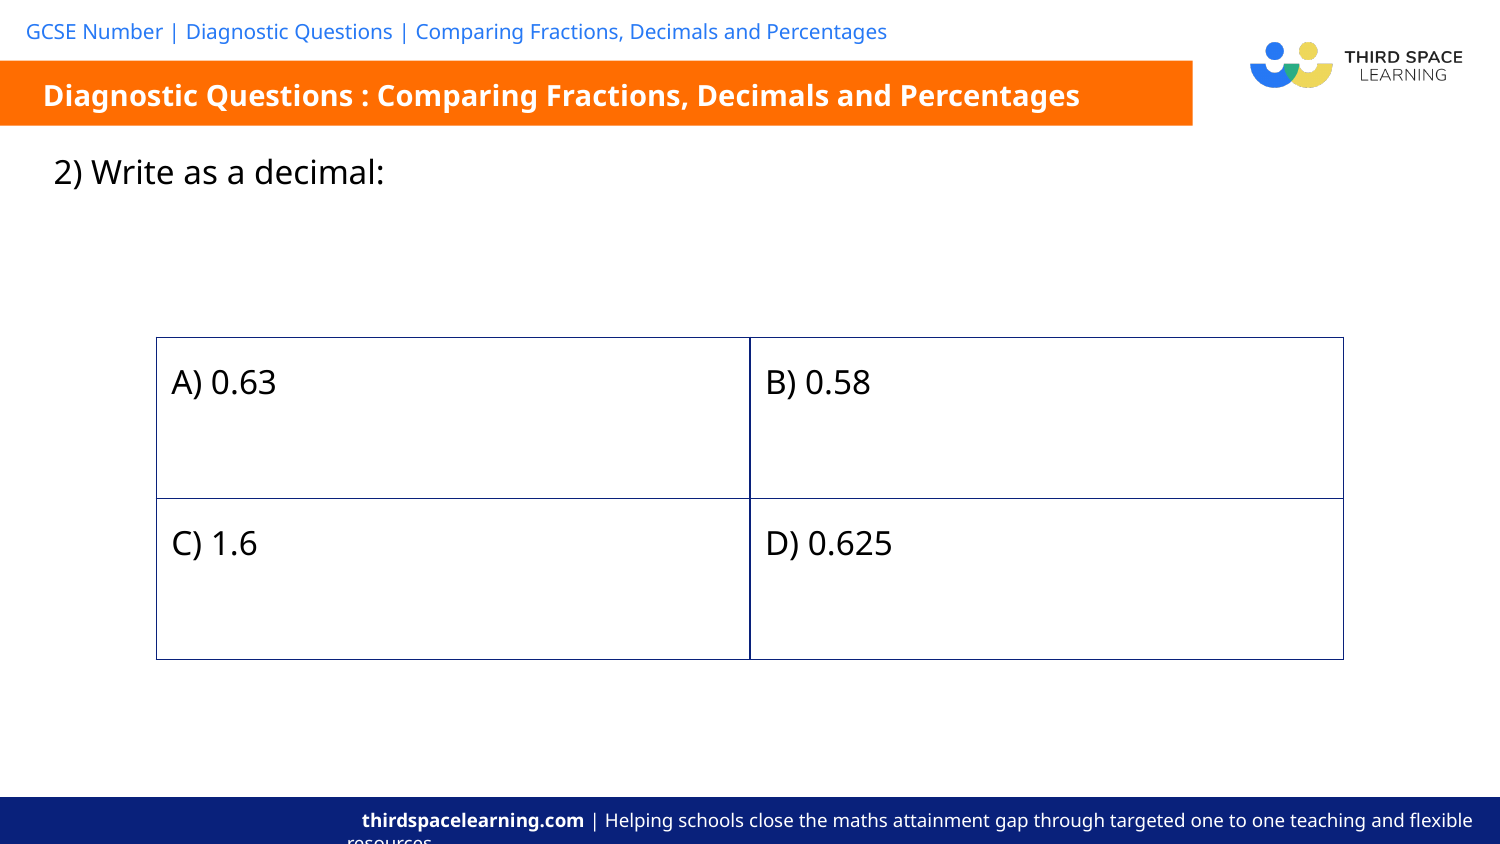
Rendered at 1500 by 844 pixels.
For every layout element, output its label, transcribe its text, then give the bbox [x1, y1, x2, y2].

table_header B) 0.58 [751, 338, 1343, 498]
table_cell C) 1.6 [157, 499, 749, 659]
table_header A) 0.63 [157, 338, 749, 498]
table_cell D) 0.625 [751, 499, 1343, 659]
picture [1250, 33, 1465, 99]
text_box Diagnostic Questions : Comparing Fractions, Decimals and Percentages [27, 61, 1184, 127]
